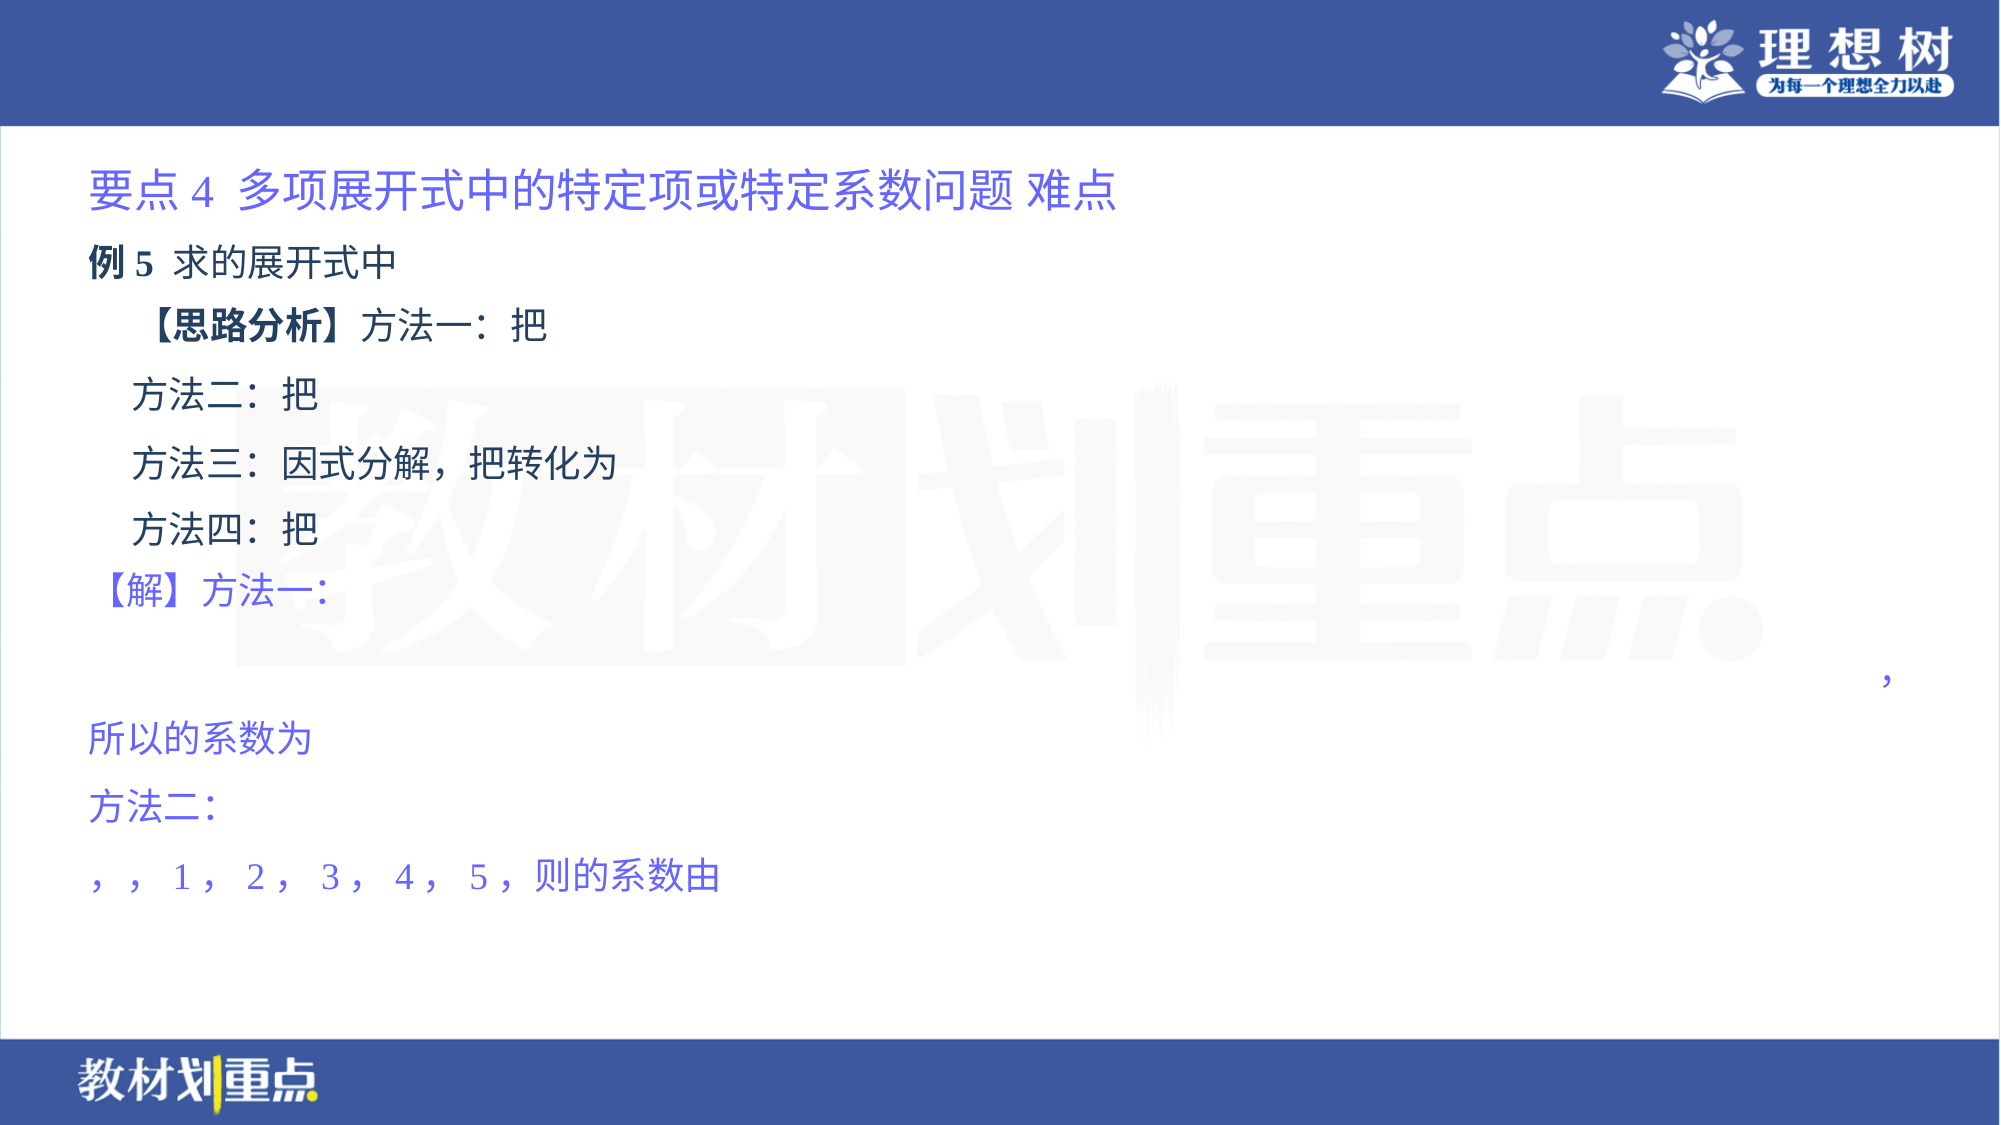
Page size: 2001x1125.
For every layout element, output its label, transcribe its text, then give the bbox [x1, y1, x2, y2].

text_box 要点4 多项展开式中的特定项或特定系数问题 难点 [88, 135, 1911, 276]
picture [0, 0, 2000, 1125]
text_box 【解】方法一： [88, 542, 1911, 612]
